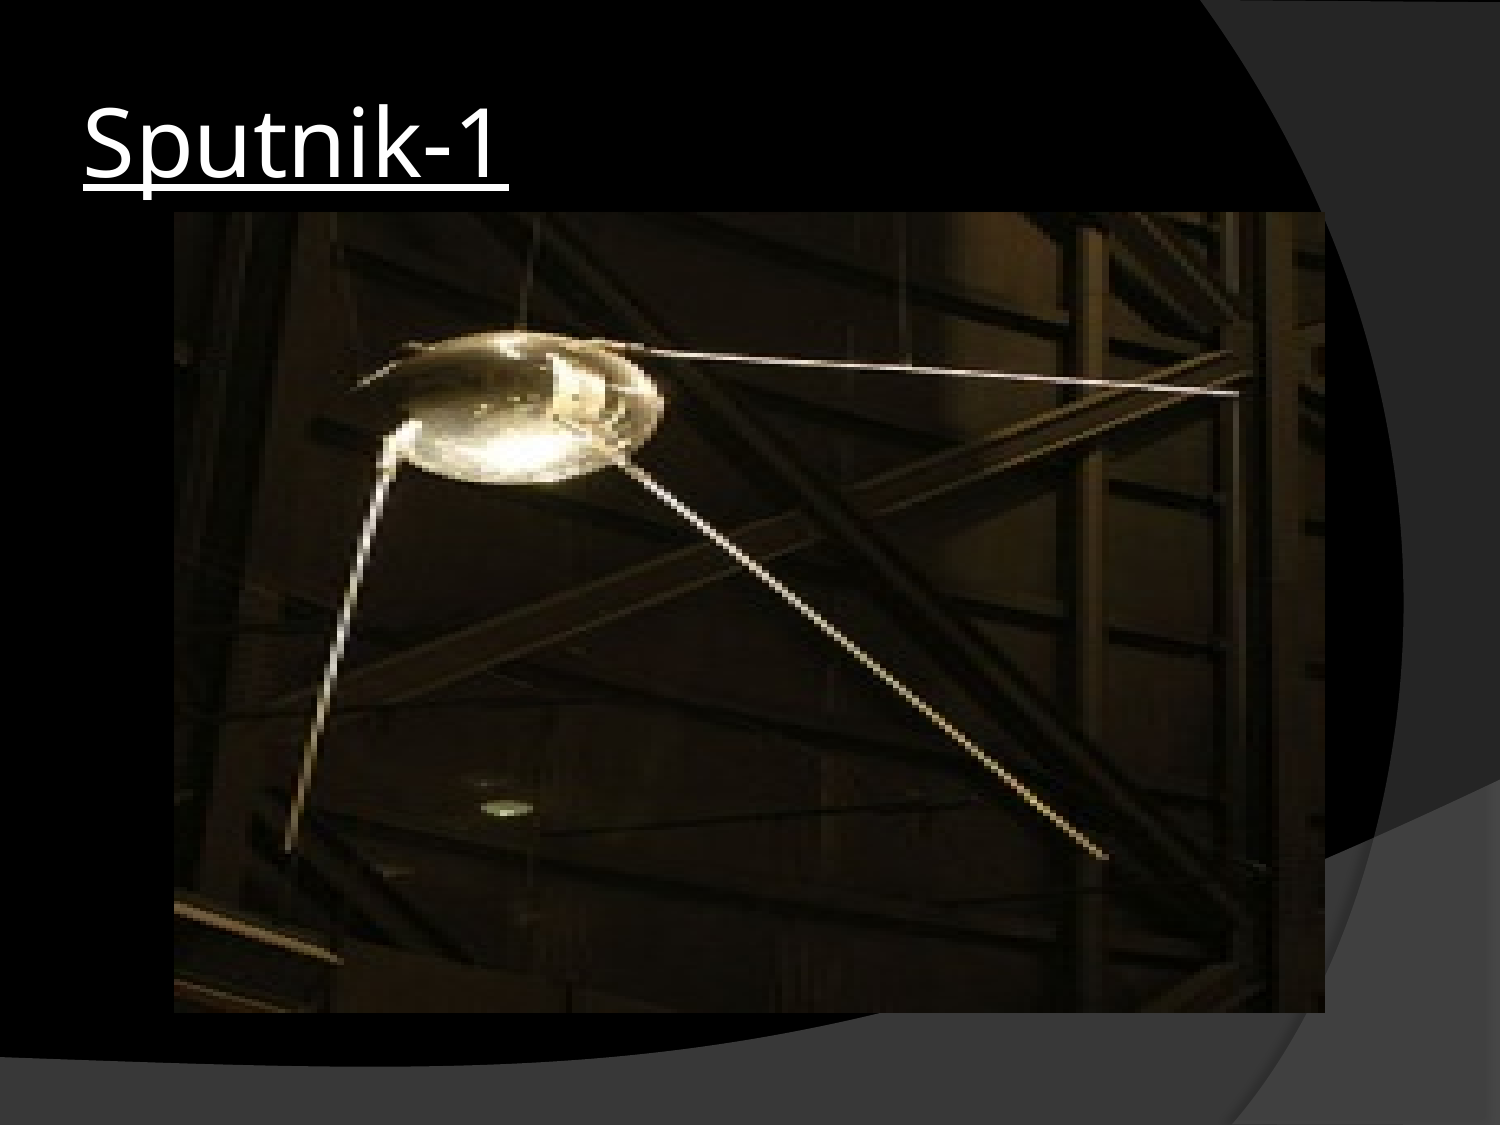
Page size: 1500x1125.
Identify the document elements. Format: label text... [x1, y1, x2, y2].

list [174, 212, 1326, 1013]
title Sputnik-1 [75, 45, 1300, 233]
